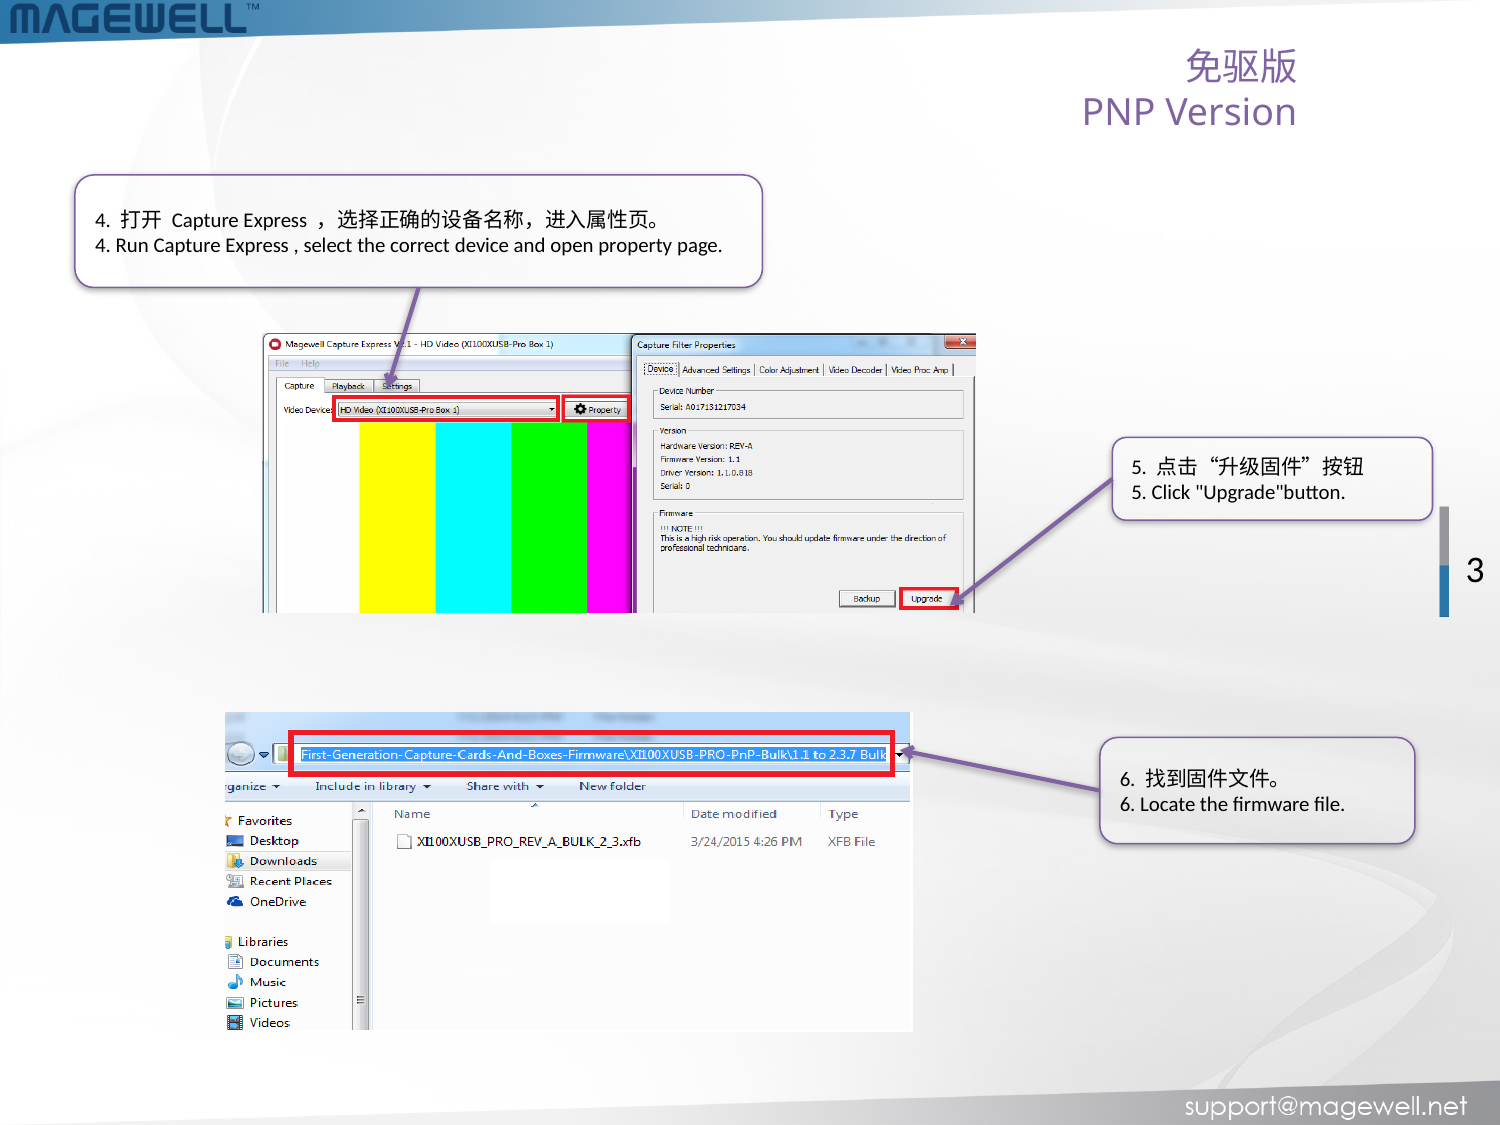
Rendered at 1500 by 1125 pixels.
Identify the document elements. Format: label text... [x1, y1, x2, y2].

text_box 5. 点击“升级固件”按钮 5. Click "Upgrade"button. [1111, 436, 1434, 521]
text_box 3 [1450, 537, 1500, 598]
text_box 免驱版 PNP Version [503, 35, 1313, 140]
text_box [387, 287, 419, 388]
picture [0, 0, 1500, 1125]
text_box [899, 749, 1101, 791]
text_box 4. 打开 Capture Express ，选择正确的设备名称，进入属性页。 4. Run Capture Express , select the correct device and open property page. [74, 174, 764, 289]
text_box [949, 478, 1113, 606]
text_box 6. 找到固件文件。 6. Locate the firmware file. [1099, 736, 1416, 845]
